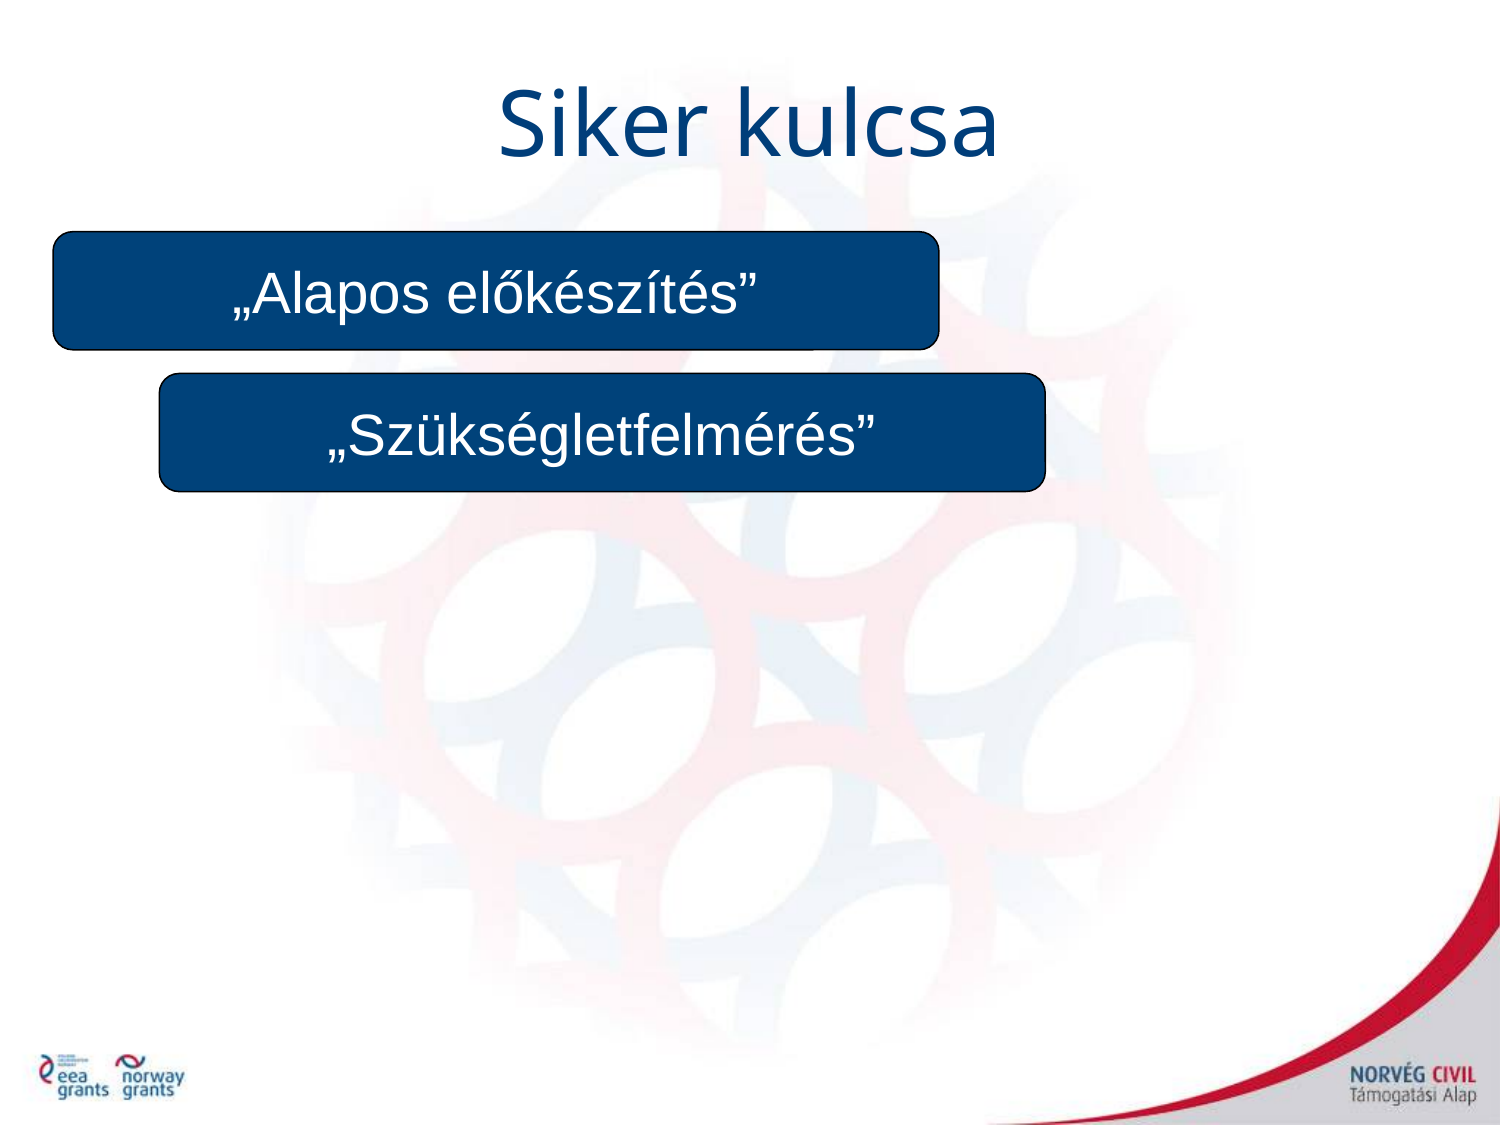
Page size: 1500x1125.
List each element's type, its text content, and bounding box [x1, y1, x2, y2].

picture [0, 0, 1500, 1125]
text_box „Szükségletfelmérés” [159, 373, 1046, 492]
text_box „Alapos előkészítés” [53, 231, 939, 350]
text_box Siker kulcsa [41, 31, 1459, 209]
